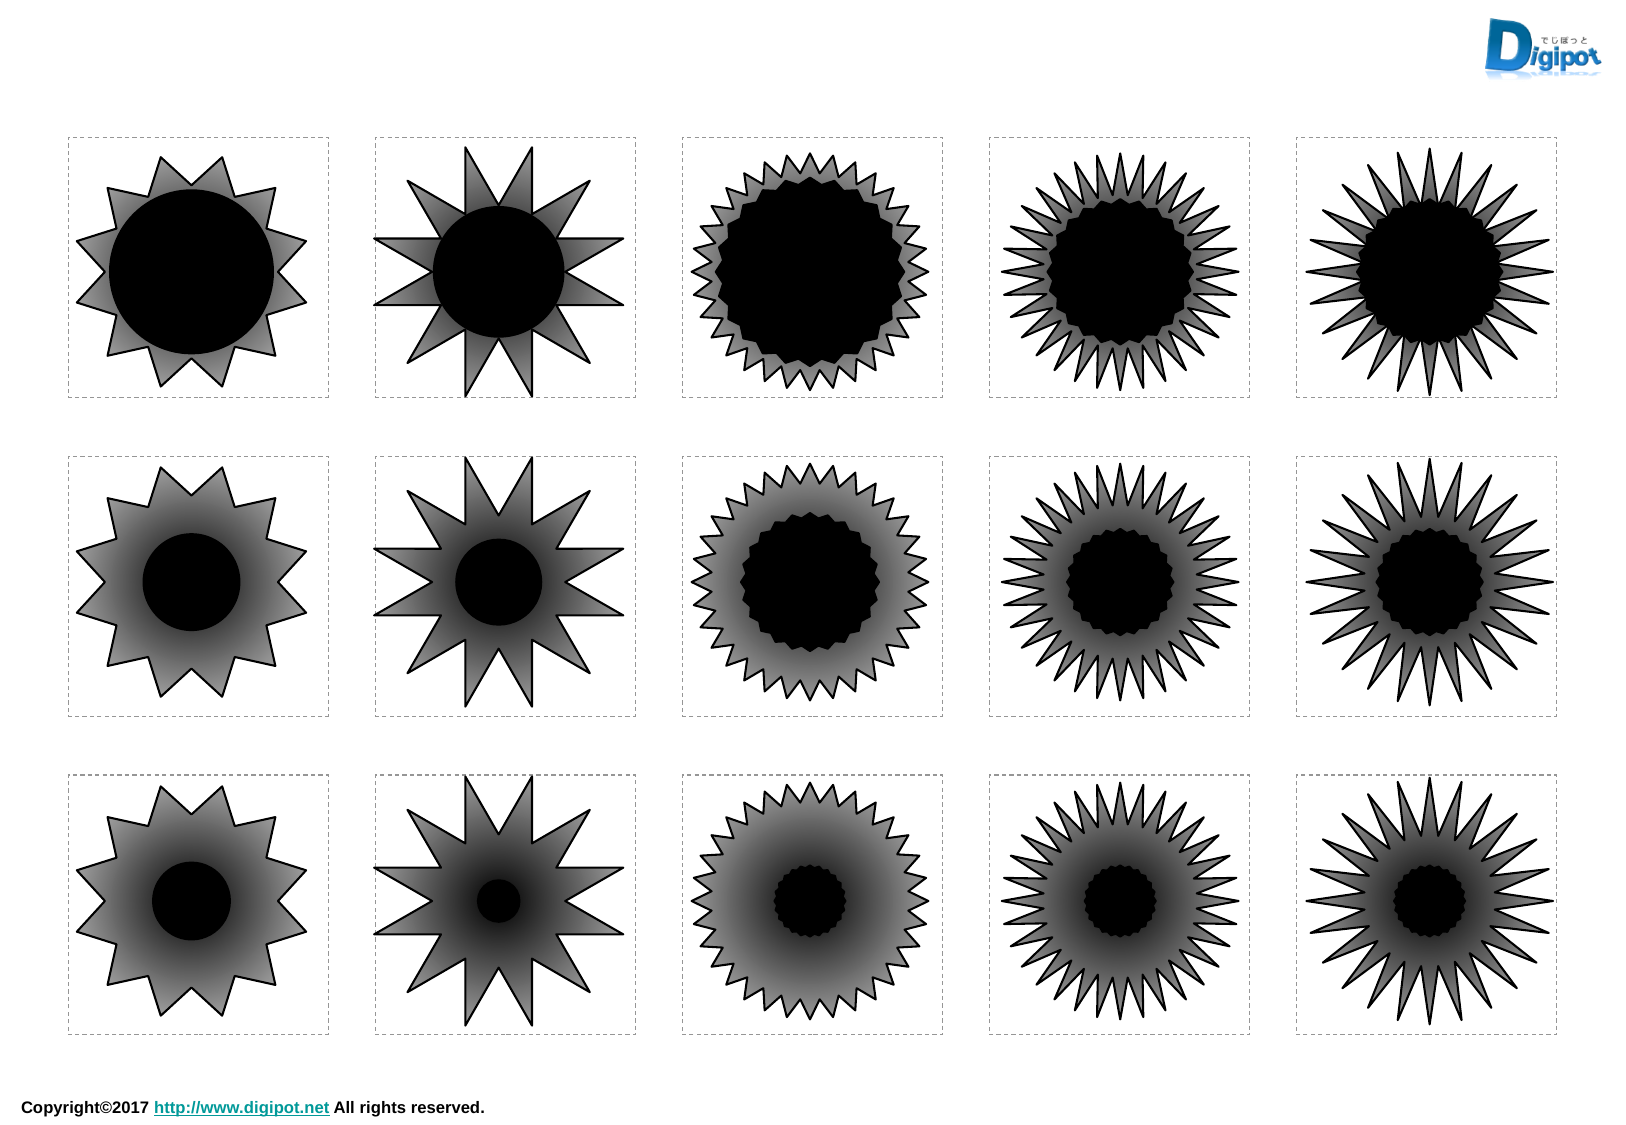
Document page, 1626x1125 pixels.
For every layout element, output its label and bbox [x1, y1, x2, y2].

text_box [76, 467, 307, 697]
text_box [1001, 463, 1239, 701]
text_box [373, 776, 624, 1026]
text_box [373, 147, 624, 397]
text_box [1306, 458, 1554, 706]
text_box [1306, 148, 1554, 396]
text_box [1306, 777, 1554, 1025]
text_box [1001, 782, 1239, 1020]
text_box [76, 786, 307, 1016]
text_box [691, 153, 929, 391]
text_box [76, 156, 307, 387]
text_box [1001, 153, 1239, 391]
text_box [373, 457, 624, 707]
text_box [691, 782, 929, 1020]
picture [1485, 18, 1602, 82]
text_box [691, 463, 929, 701]
